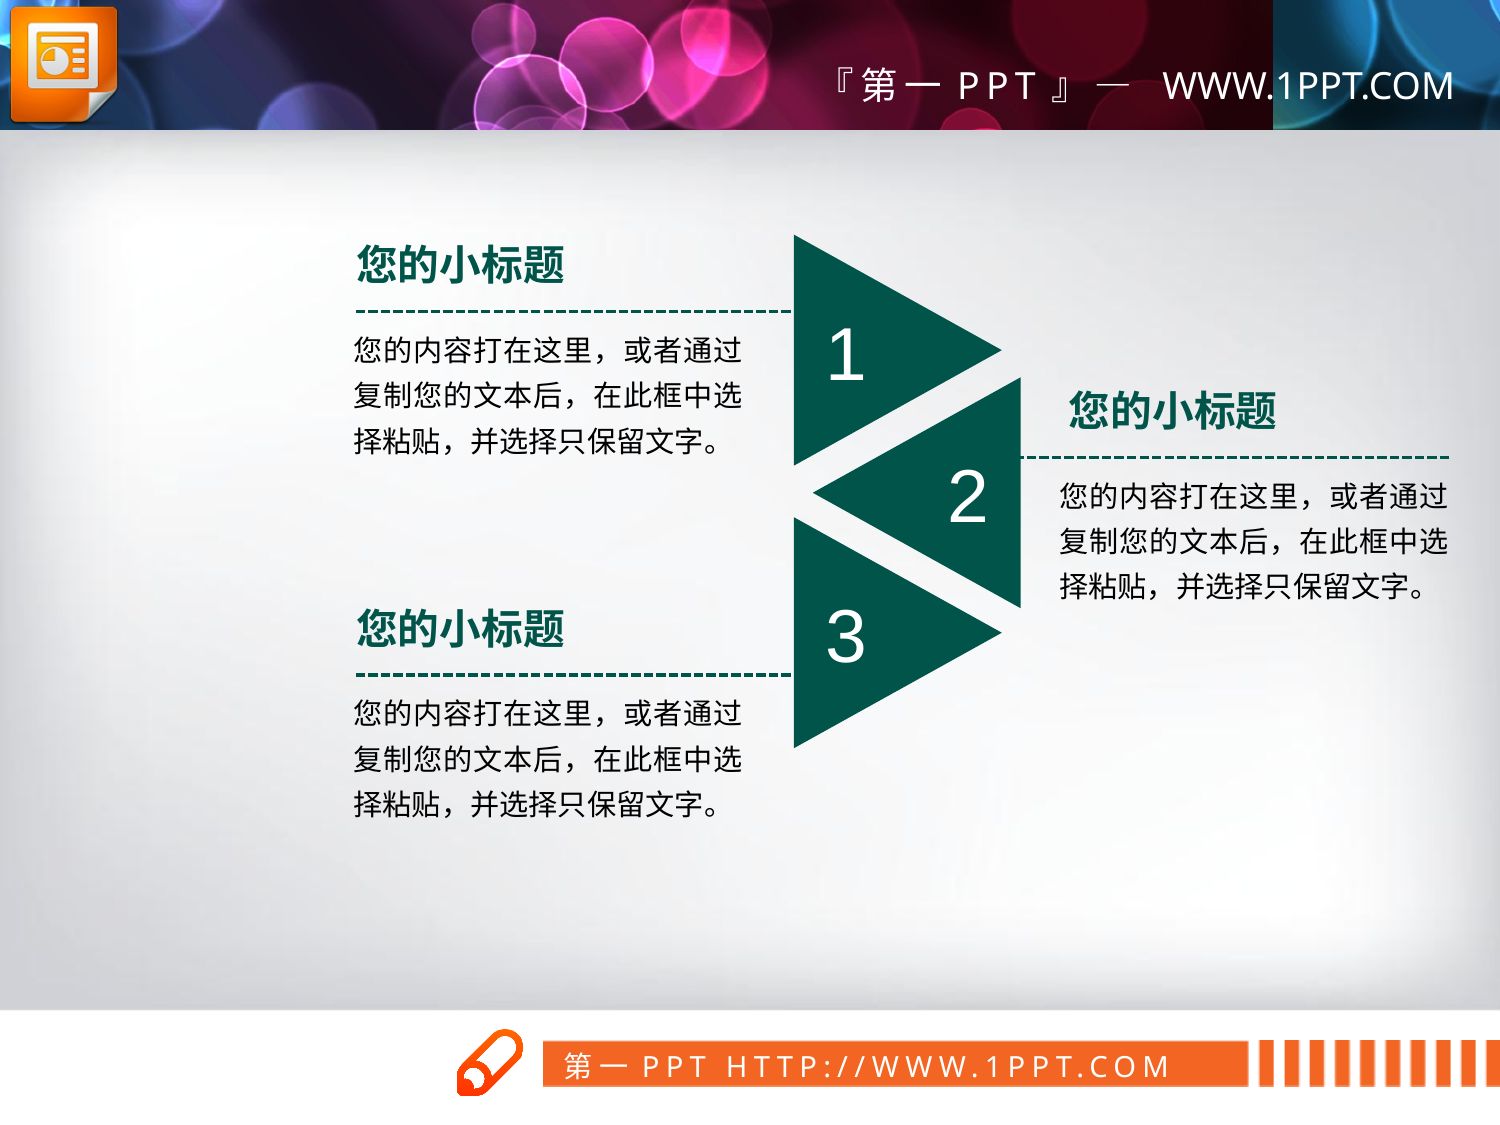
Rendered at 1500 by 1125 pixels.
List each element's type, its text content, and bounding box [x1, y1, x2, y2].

picture [0, 0, 1500, 1012]
text_box 您的内容打在这里，或者通过复制您的文本后，在此框中选择粘贴，并选择只保留文字。 [338, 683, 758, 829]
text_box 2 [812, 390, 1021, 609]
picture [543, 1040, 1500, 1087]
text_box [1001, 377, 1450, 458]
text_box 您的内容打在这里，或者通过复制您的文本后，在此框中选择粘贴，并选择只保留文字。 [1044, 459, 1464, 611]
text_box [339, 594, 804, 676]
text_box 您的内容打在这里，或者通过复制您的文本后，在此框中选择粘贴，并选择只保留文字。 [338, 318, 758, 466]
text_box 3 [793, 517, 1002, 749]
text_box 1 [793, 242, 1002, 466]
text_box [339, 231, 804, 312]
